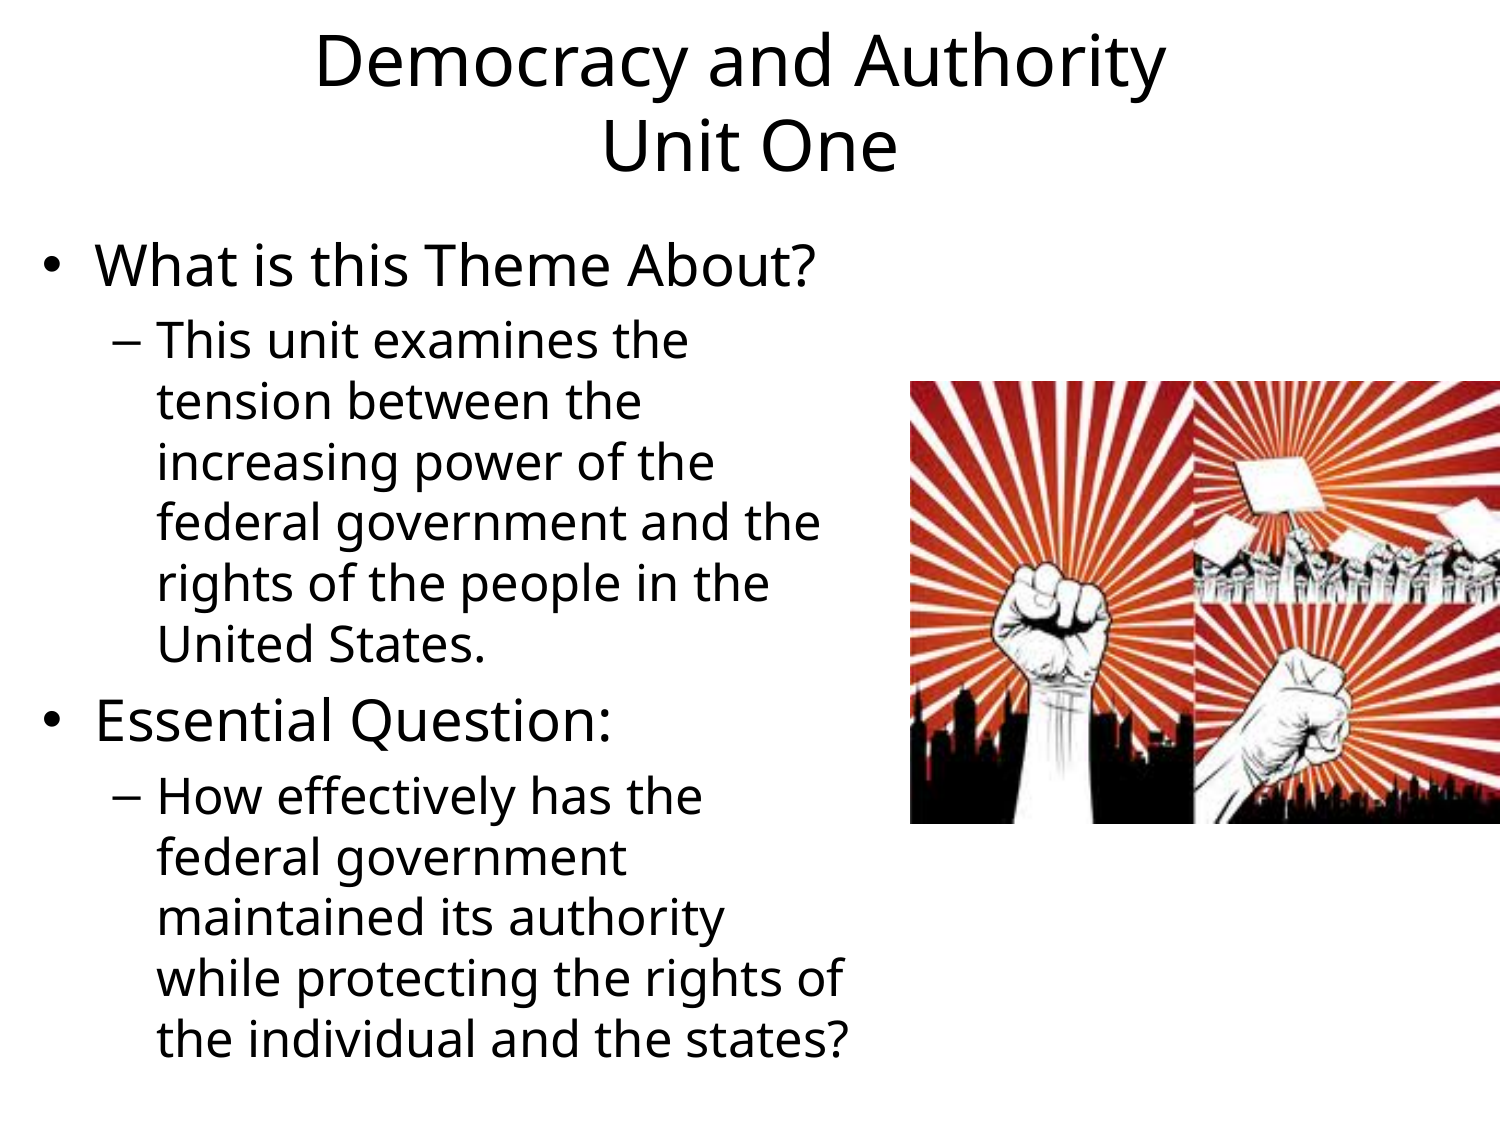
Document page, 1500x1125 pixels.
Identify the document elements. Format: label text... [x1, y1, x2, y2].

picture [909, 381, 1500, 824]
list What is this Theme About? This unit examines the tension between the increasing power of the federal government and the rights of the people in the United States. Essential Question: How effectively has the federal government maintained its authority while protecting the rights of the individual and the states? [26, 220, 872, 1084]
title Democracy and Authority Unit One [75, 6, 1425, 195]
